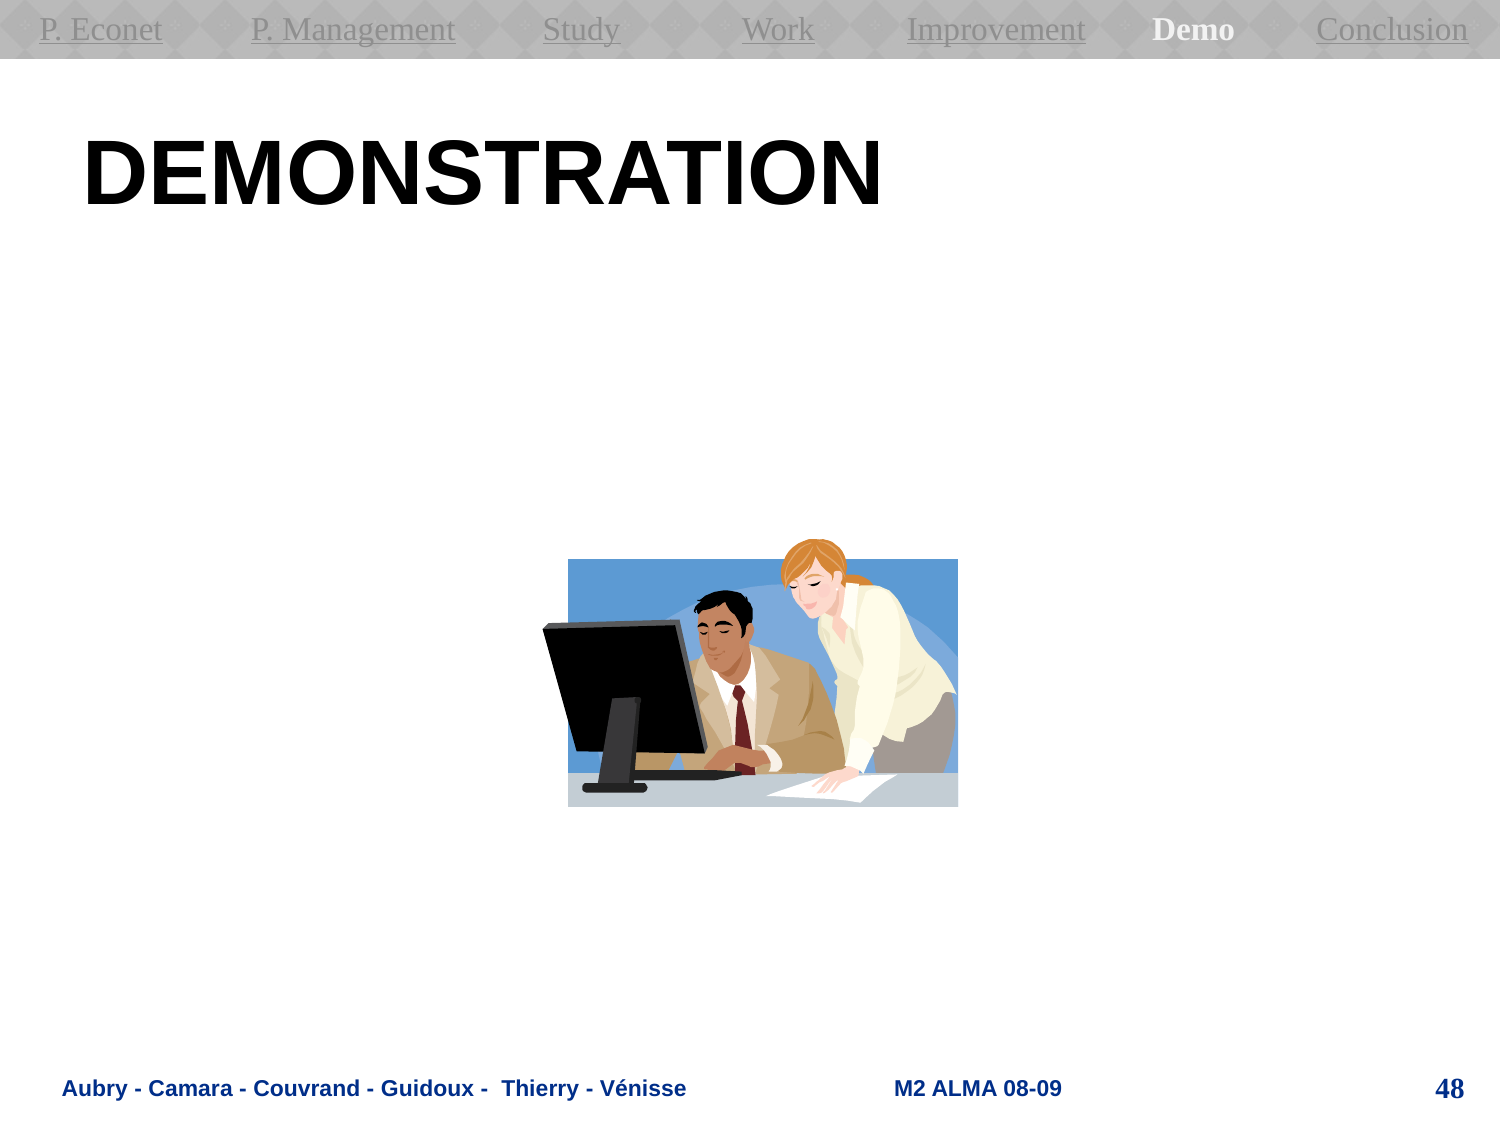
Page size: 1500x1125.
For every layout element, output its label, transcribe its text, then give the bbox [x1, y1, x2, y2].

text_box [22, 0, 1486, 56]
title Demonstration [75, 105, 1263, 223]
slide_number 48 [1368, 1066, 1465, 1104]
footer Aubry - Camara - Couvrand - Guidoux - Thierry - Vénisse M2 ALMA 08-09 [46, 1066, 1231, 1102]
picture [542, 538, 959, 808]
